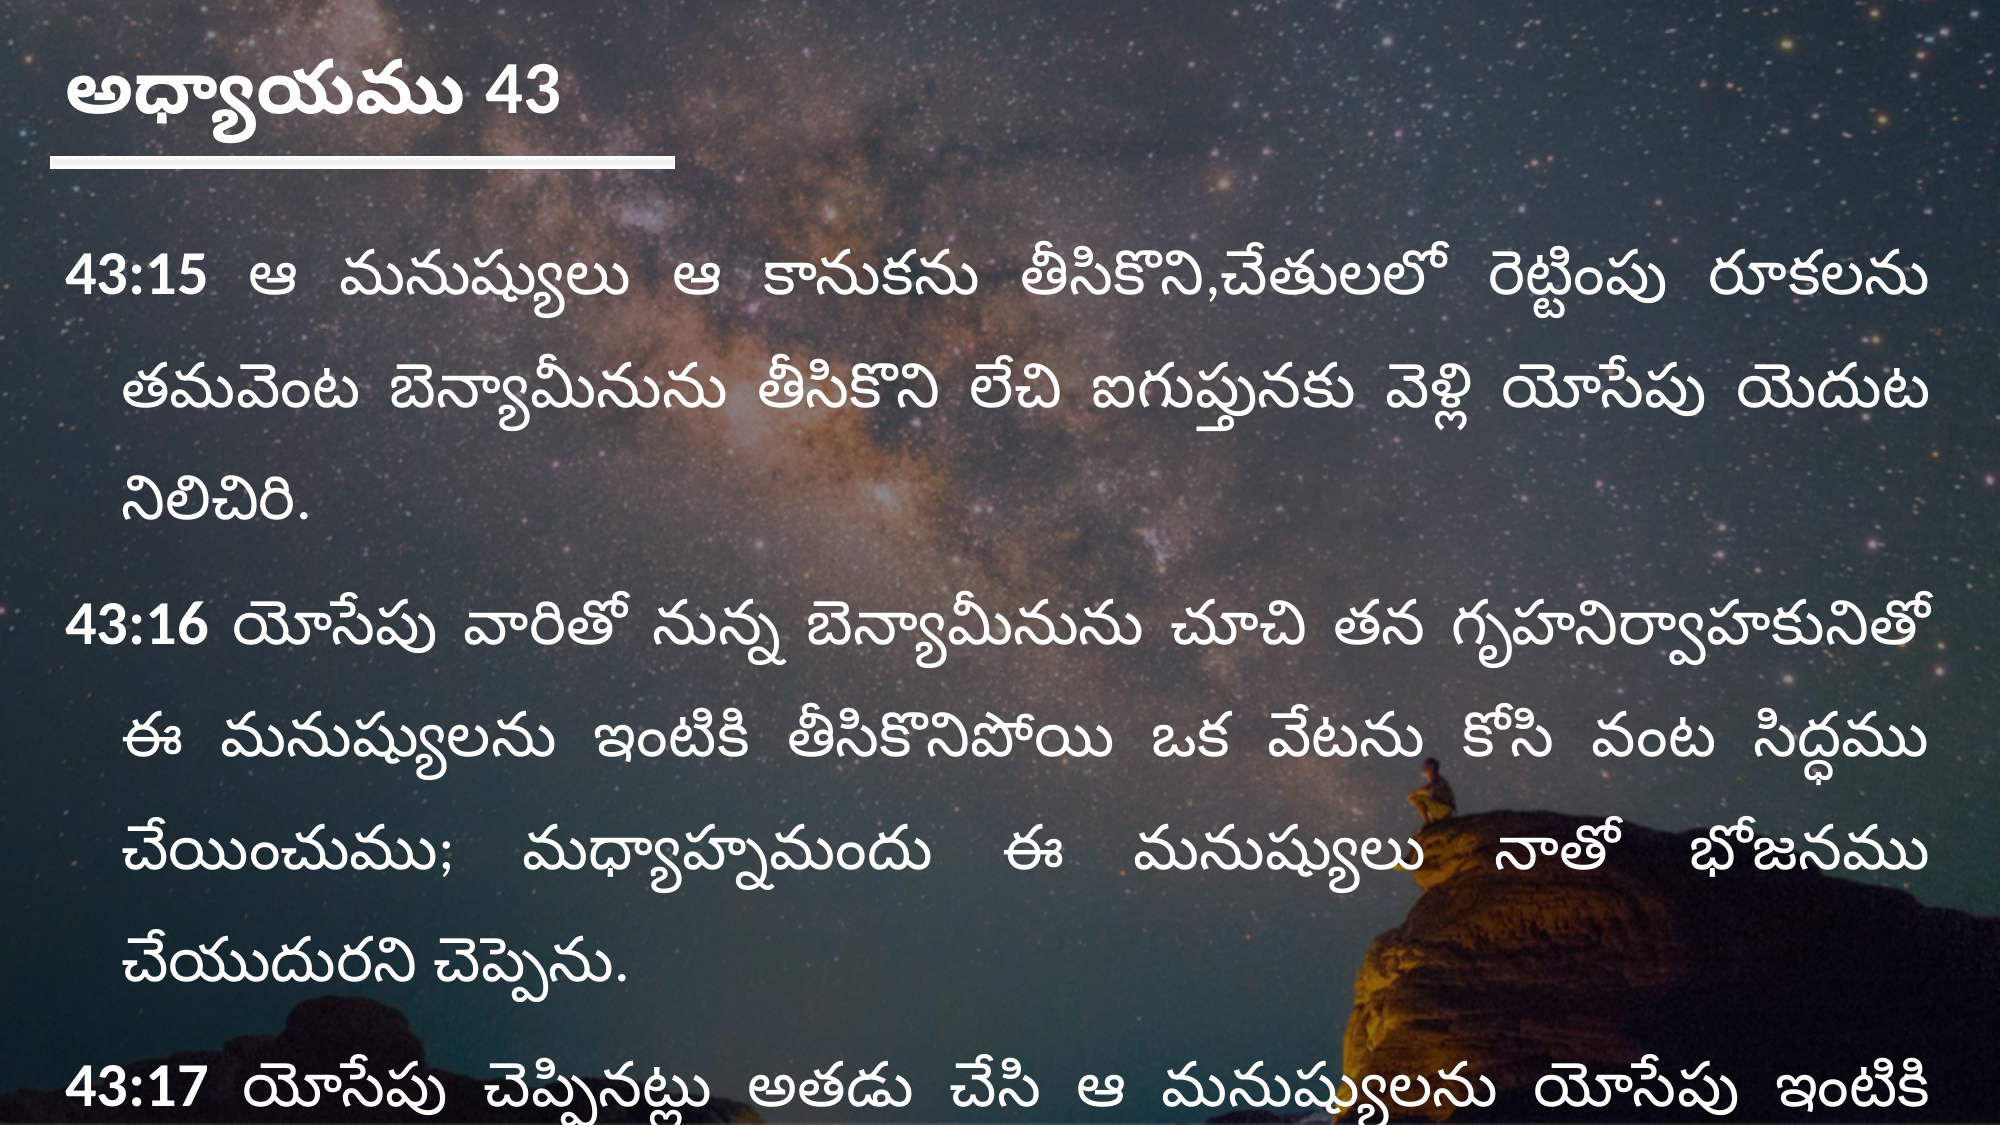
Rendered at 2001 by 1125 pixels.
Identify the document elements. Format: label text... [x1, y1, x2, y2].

picture [0, 0, 2000, 1125]
list 43:15 ఆ మనుష్యులు ఆ కానుకను తీసికొని,చేతులలో రెట్టింపు రూకలను తమవెంట బెన్యామీనును తీసికొని లేచి ఐగుప్తునకు వెళ్లి యోసేపు యెదుట నిలిచిరి. 43:16 యోసేపు వారితో నున్న బెన్యామీనును చూచి తన గృహనిర్వాహకునితో ఈ మనుష్యులను ఇంటికి తీసికొనిపోయి ఒక వేటను కోసి వంట సిద్ధము చేయించుము; మధ్యాహ్నమందు ఈ మనుష్యులు నాతో భోజనము చేయుదురని చెప్పెను. 43:17 యోసేపు చెప్పినట్లు అతడు చేసి ఆ మనుష్యులను యోసేపు ఇంటికి తీసికొనిపోయెను. [50, 187, 1946, 1063]
title అధ్యాయము 43 [50, 0, 1925, 167]
